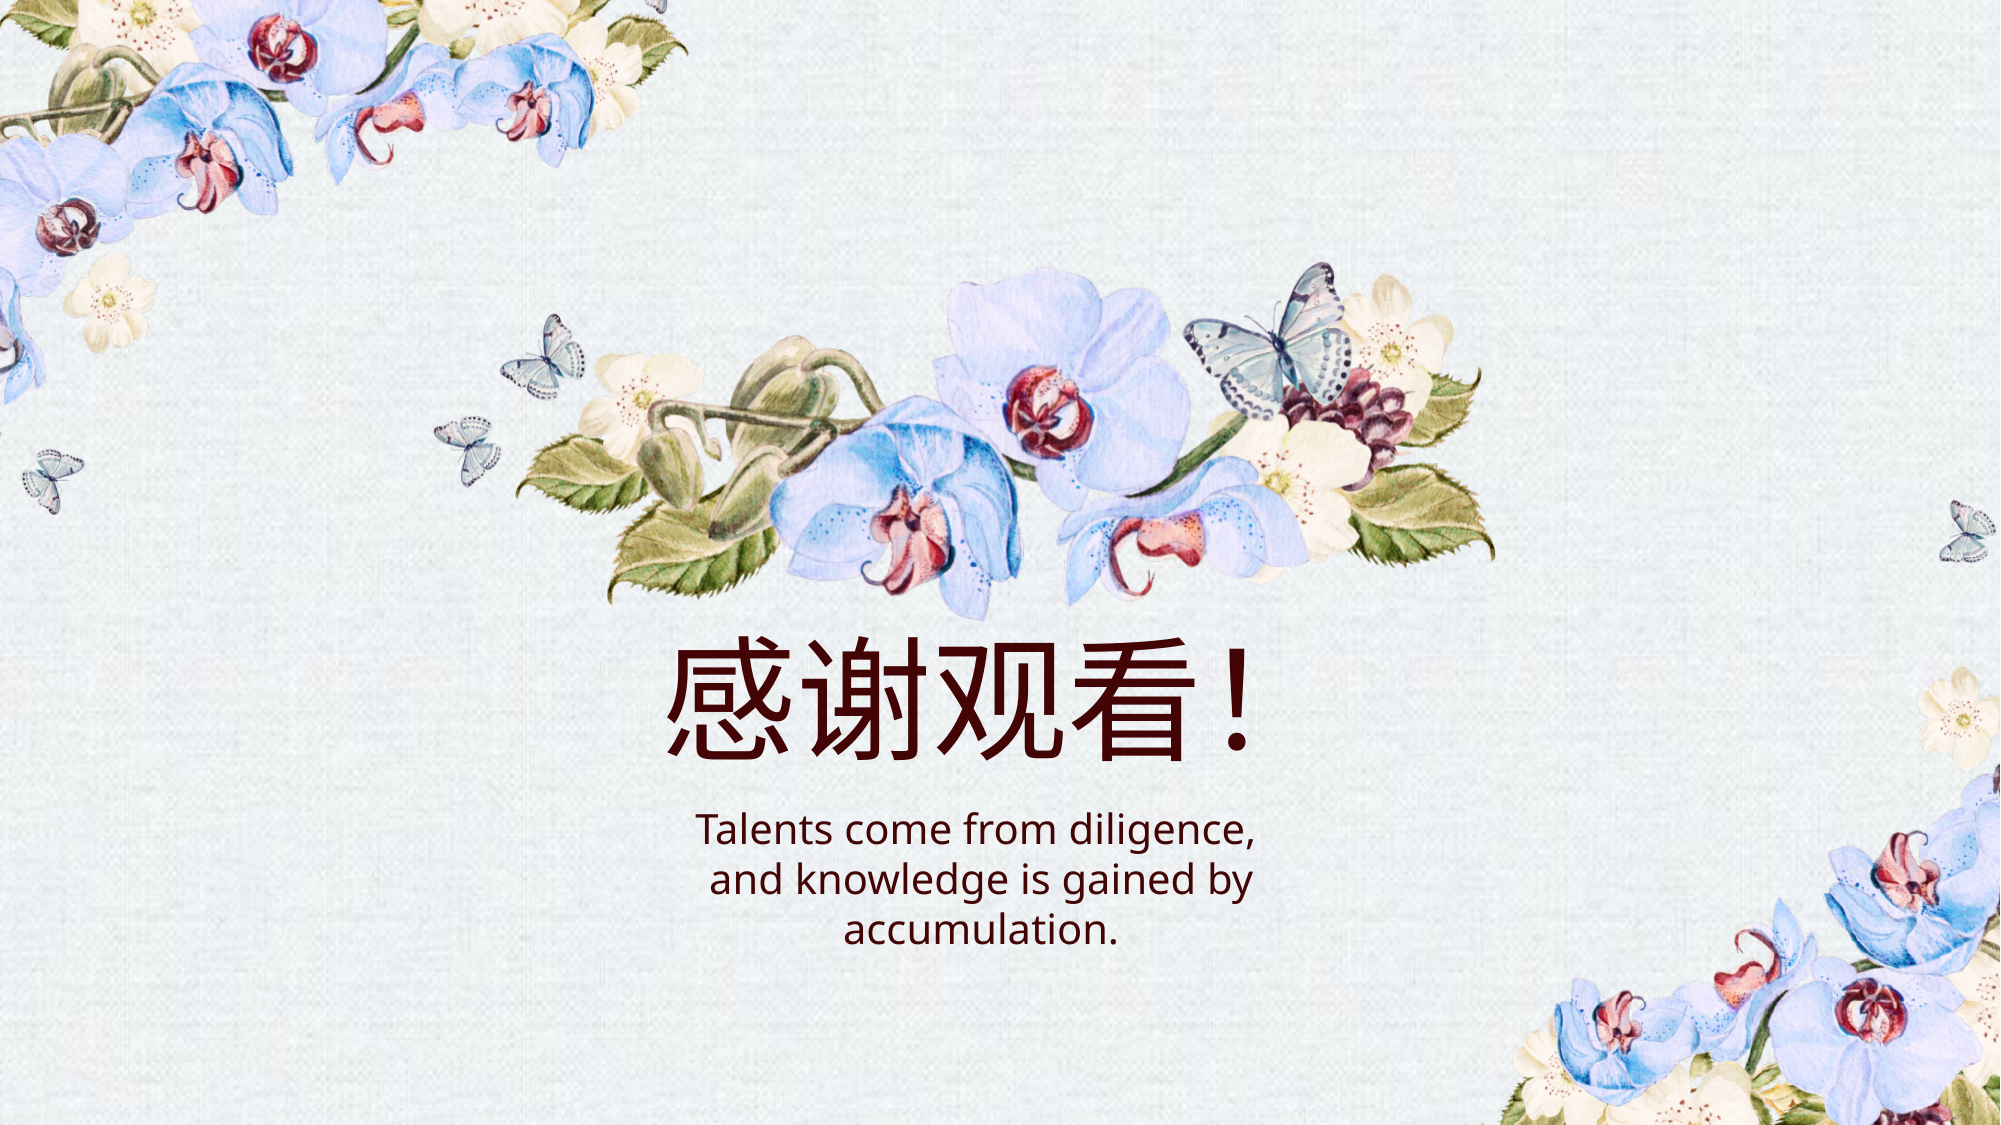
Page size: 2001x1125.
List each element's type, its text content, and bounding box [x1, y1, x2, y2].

picture [0, 0, 2001, 1125]
text_box 感谢观看！ [515, 663, 1402, 786]
text_box Talents come from diligence, and knowledge is gained by accumulation. [581, 795, 1381, 960]
